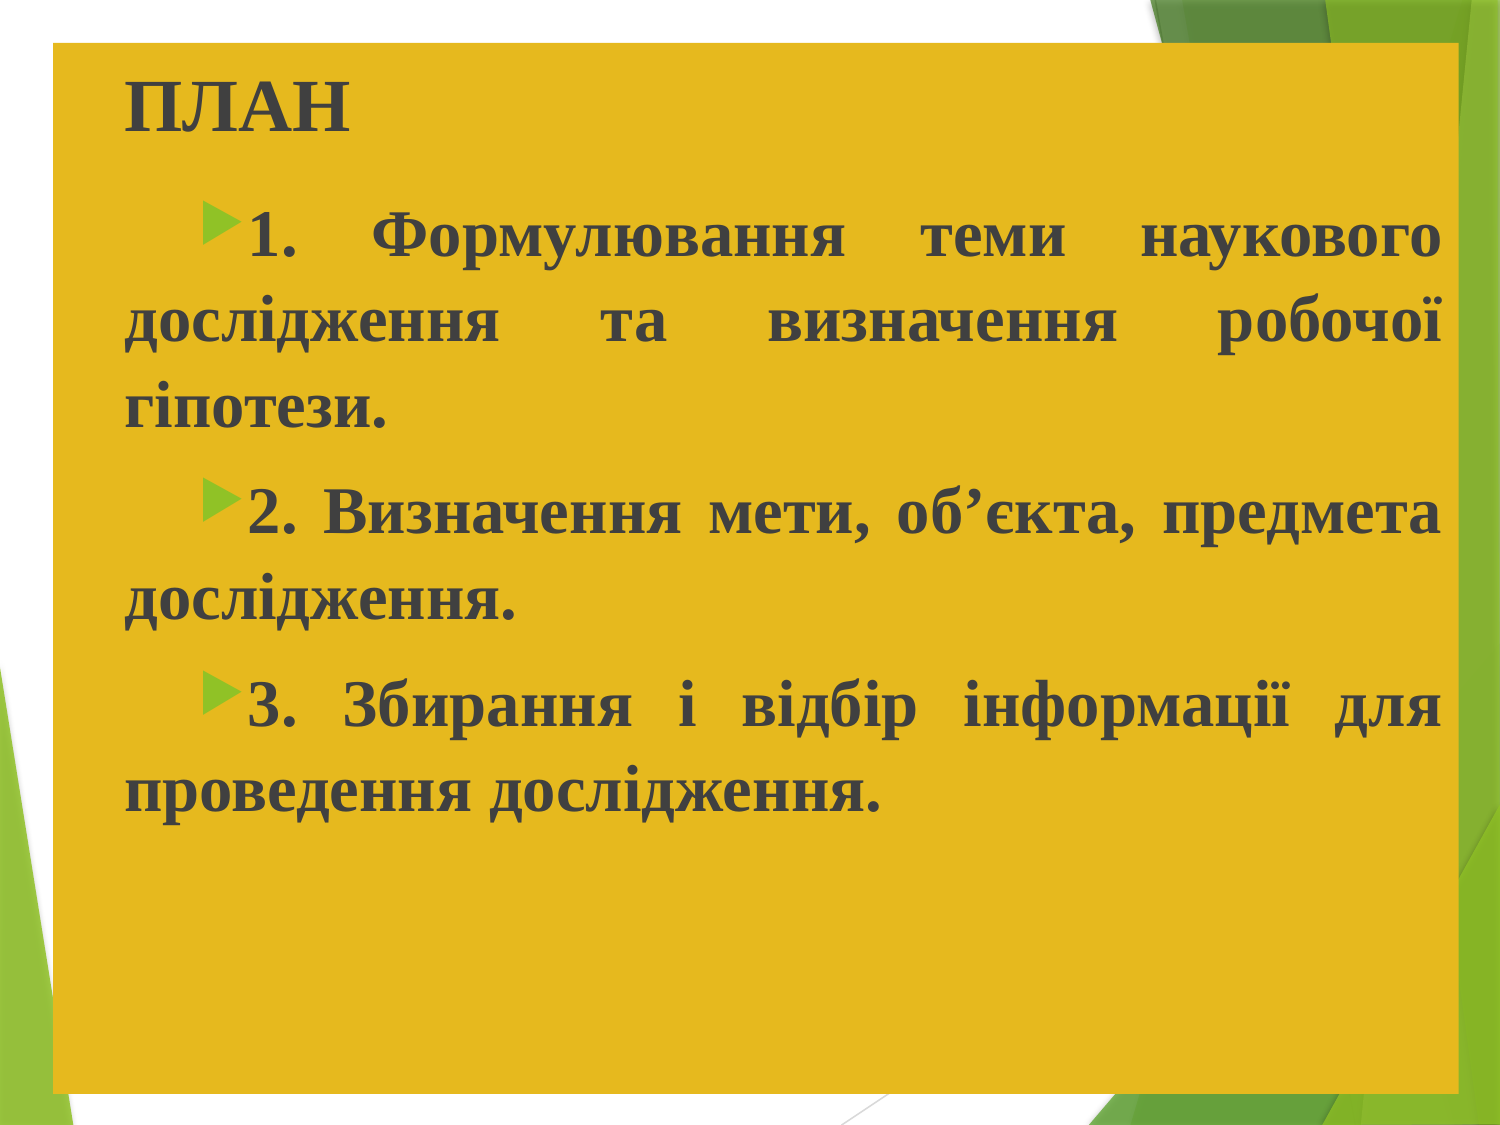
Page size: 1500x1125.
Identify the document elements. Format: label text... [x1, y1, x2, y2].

list ПЛАН 1. Формулювання теми наукового дослідження та визначення робочої гіпотези. 2. Визначення мети, об’єкта, предмета дослідження. 3. Збирання і відбір інформації для проведення дослідження. [53, 42, 1459, 1094]
